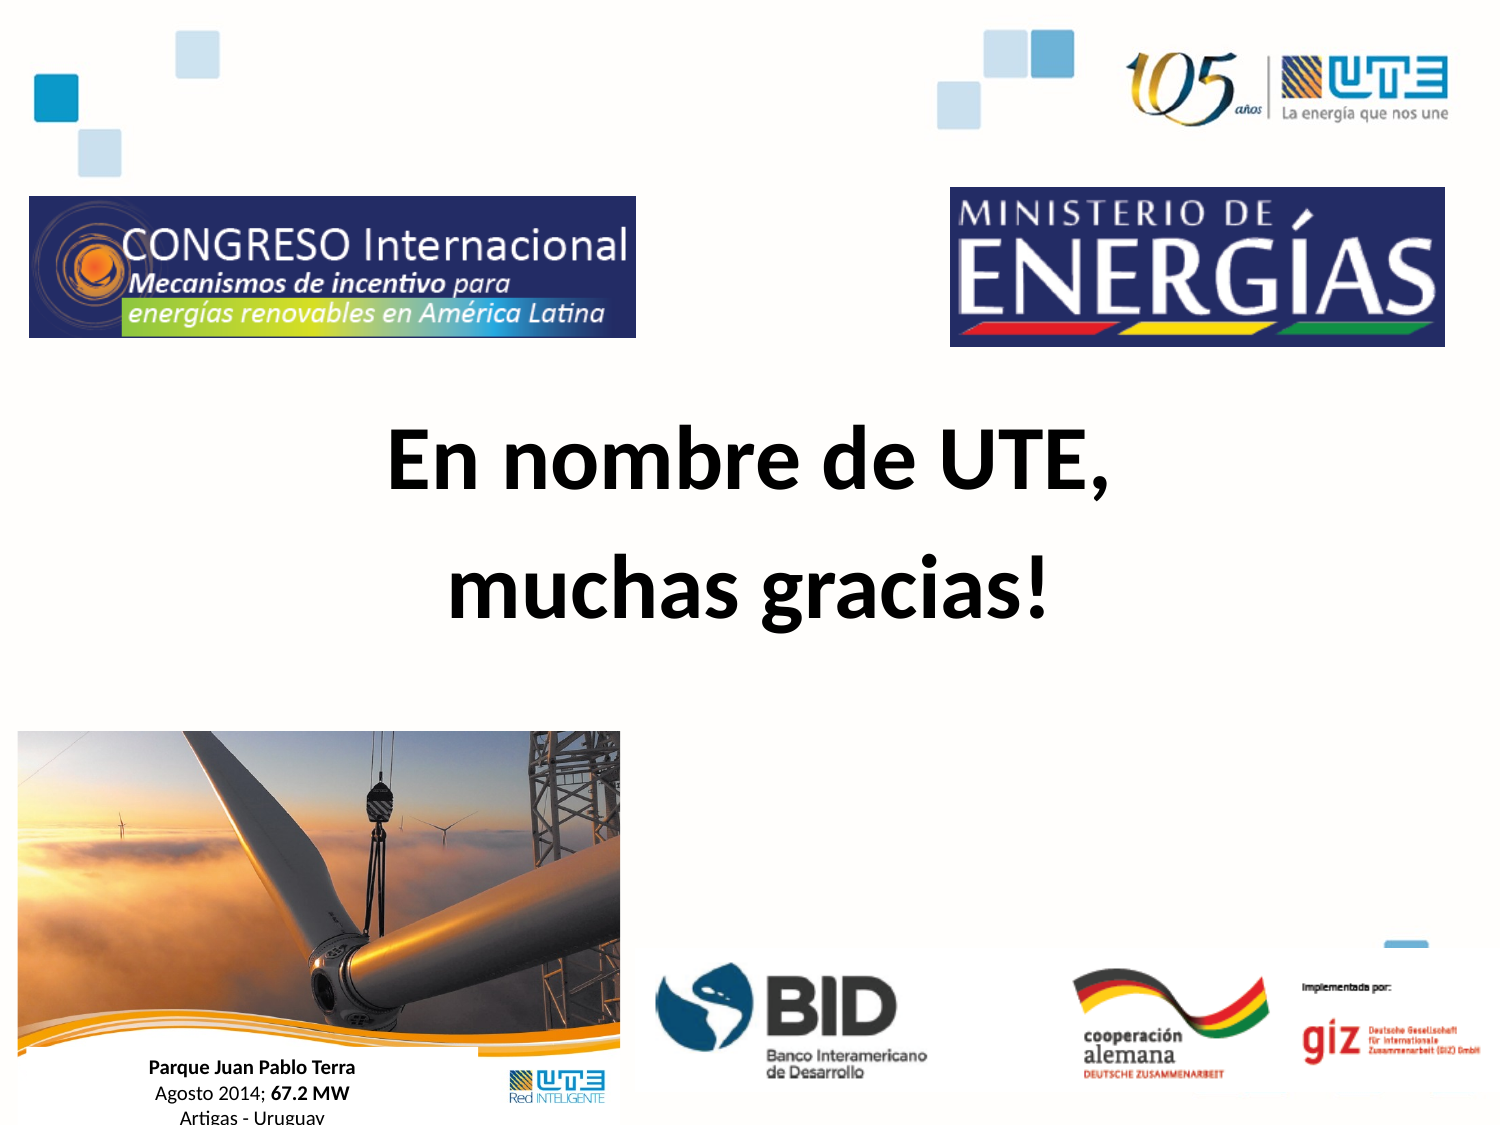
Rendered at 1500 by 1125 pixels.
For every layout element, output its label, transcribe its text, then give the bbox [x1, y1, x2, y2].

text_box En nombre de UTE, muchas gracias! [74, 262, 1425, 1005]
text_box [17, 730, 621, 1125]
picture [0, 0, 1500, 1125]
